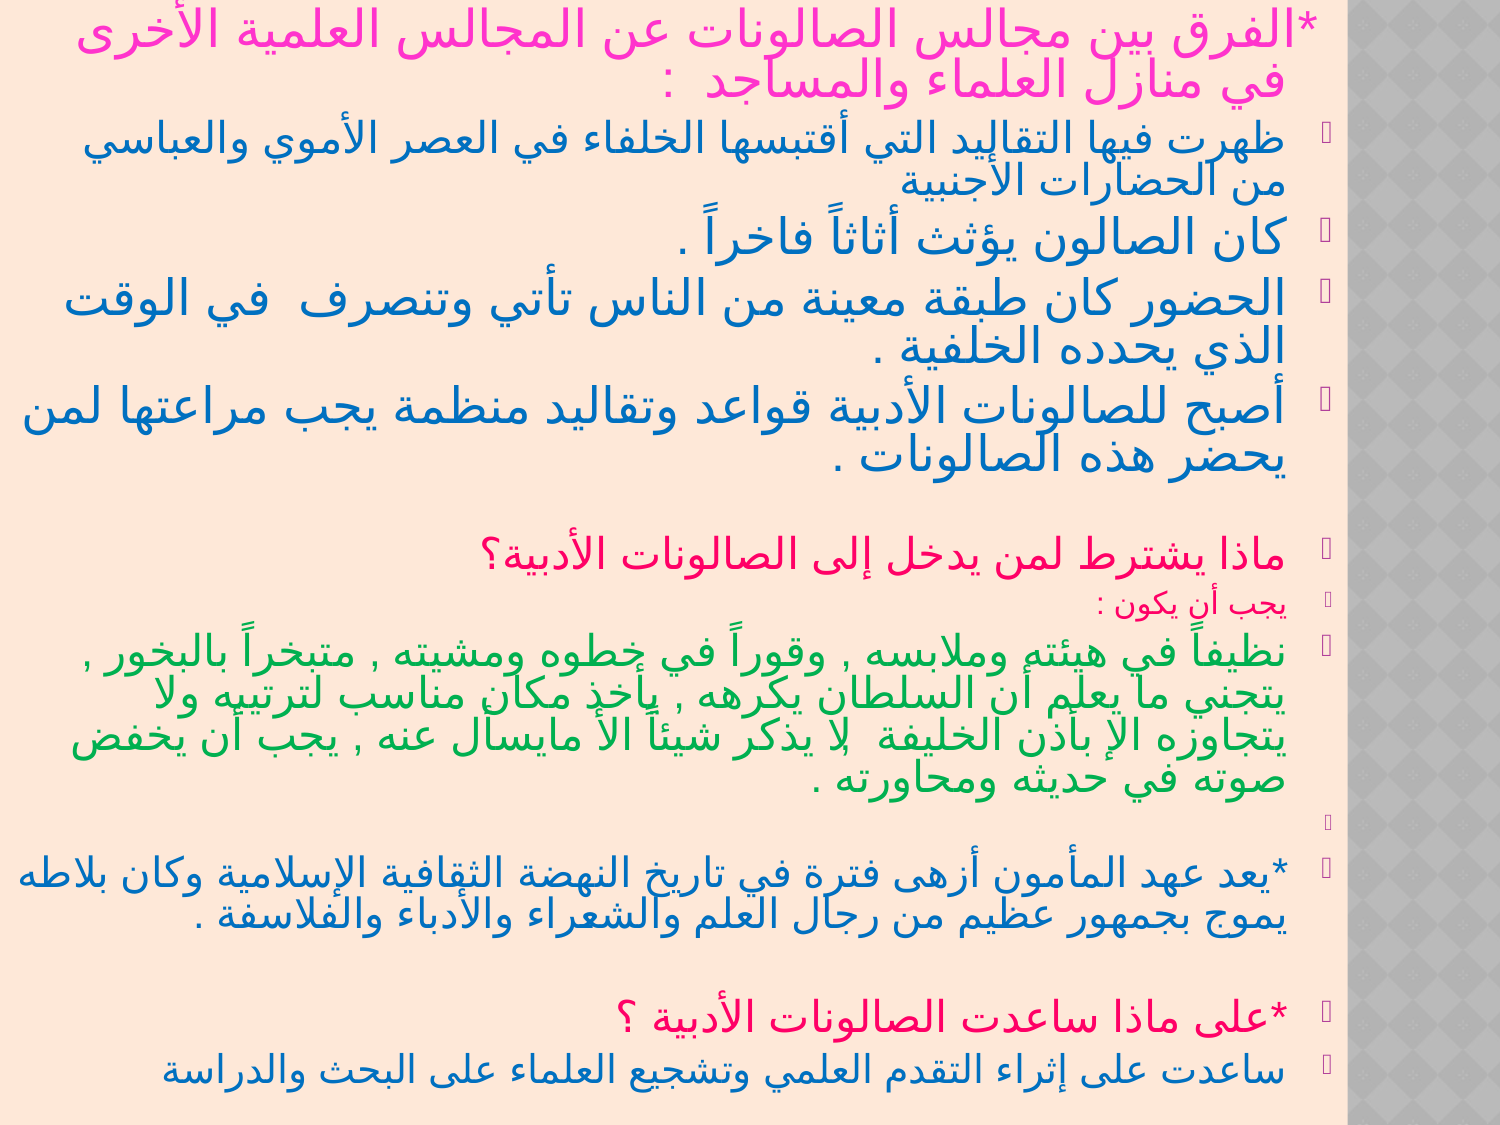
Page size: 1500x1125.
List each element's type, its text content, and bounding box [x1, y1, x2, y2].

list *الفرق بين مجالس الصالونات عن المجالس العلمية الأخرى في منازل العلماء والمساجد : ظهرت فيها التقاليد التي أقتبسها الخلفاء في العصر الأموي والعباسي من الحضارات الأجنبية كان الصالون يؤثث أثاثاً فاخراً . الحضور كان طبقة معينة من الناس تأتي وتنصرف في الوقت الذي يحدده الخلفية . أصبح للصالونات الأدبية قواعد وتقاليد منظمة يجب مراعتها لمن يحضر هذه الصالونات . ماذا يشترط لمن يدخل إلى الصالونات الأدبية؟ يجب أن يكون : نظيفاً في هيئته وملابسه , وقوراً في خطوه ومشيته , متبخراً بالبخور , يتجني ما يعلم أن السلطان يكرهه , يأخذ مكان مناسب لترتيبه ولا يتجاوزه الإ بأذن الخليفة, لا يذكر شيئاً الأ مايسأل عنه , يجب أن يخفض صوته في حديثه ومحاورته . *يعد عهد المأمون أزهى فترة في تاريخ النهضة الثقافية الإسلامية وكان بلاطه يموج بجمهور عظيم من رجال العلم والشعراء والأدباء والفلاسفة . *على ماذا ساعدت الصالونات الأدبية ؟ ساعدت على إثراء التقدم العلمي وتشجيع العلماء على البحث والدراسة [0, 0, 1348, 1125]
